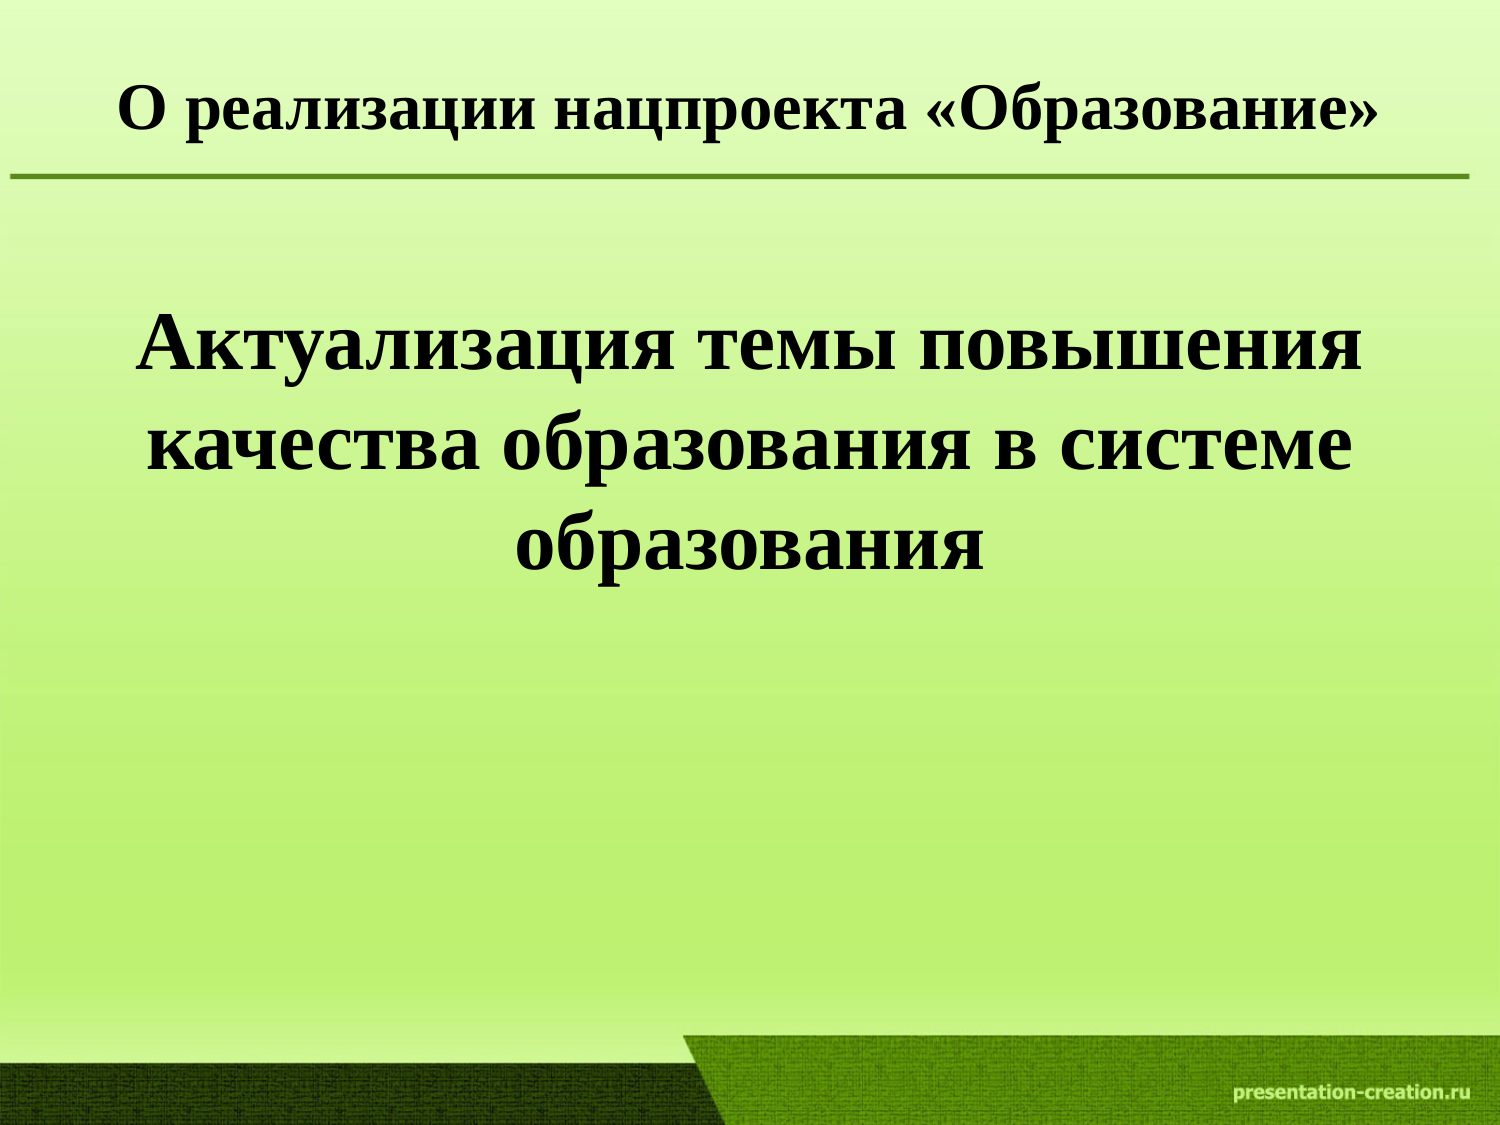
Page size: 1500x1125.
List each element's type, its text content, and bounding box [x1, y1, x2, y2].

list Актуализация темы повышения качества образования в системе образования [75, 278, 1425, 982]
title О реализации нацпроекта «Образование» [75, 3, 1425, 191]
picture [0, 0, 1500, 1125]
